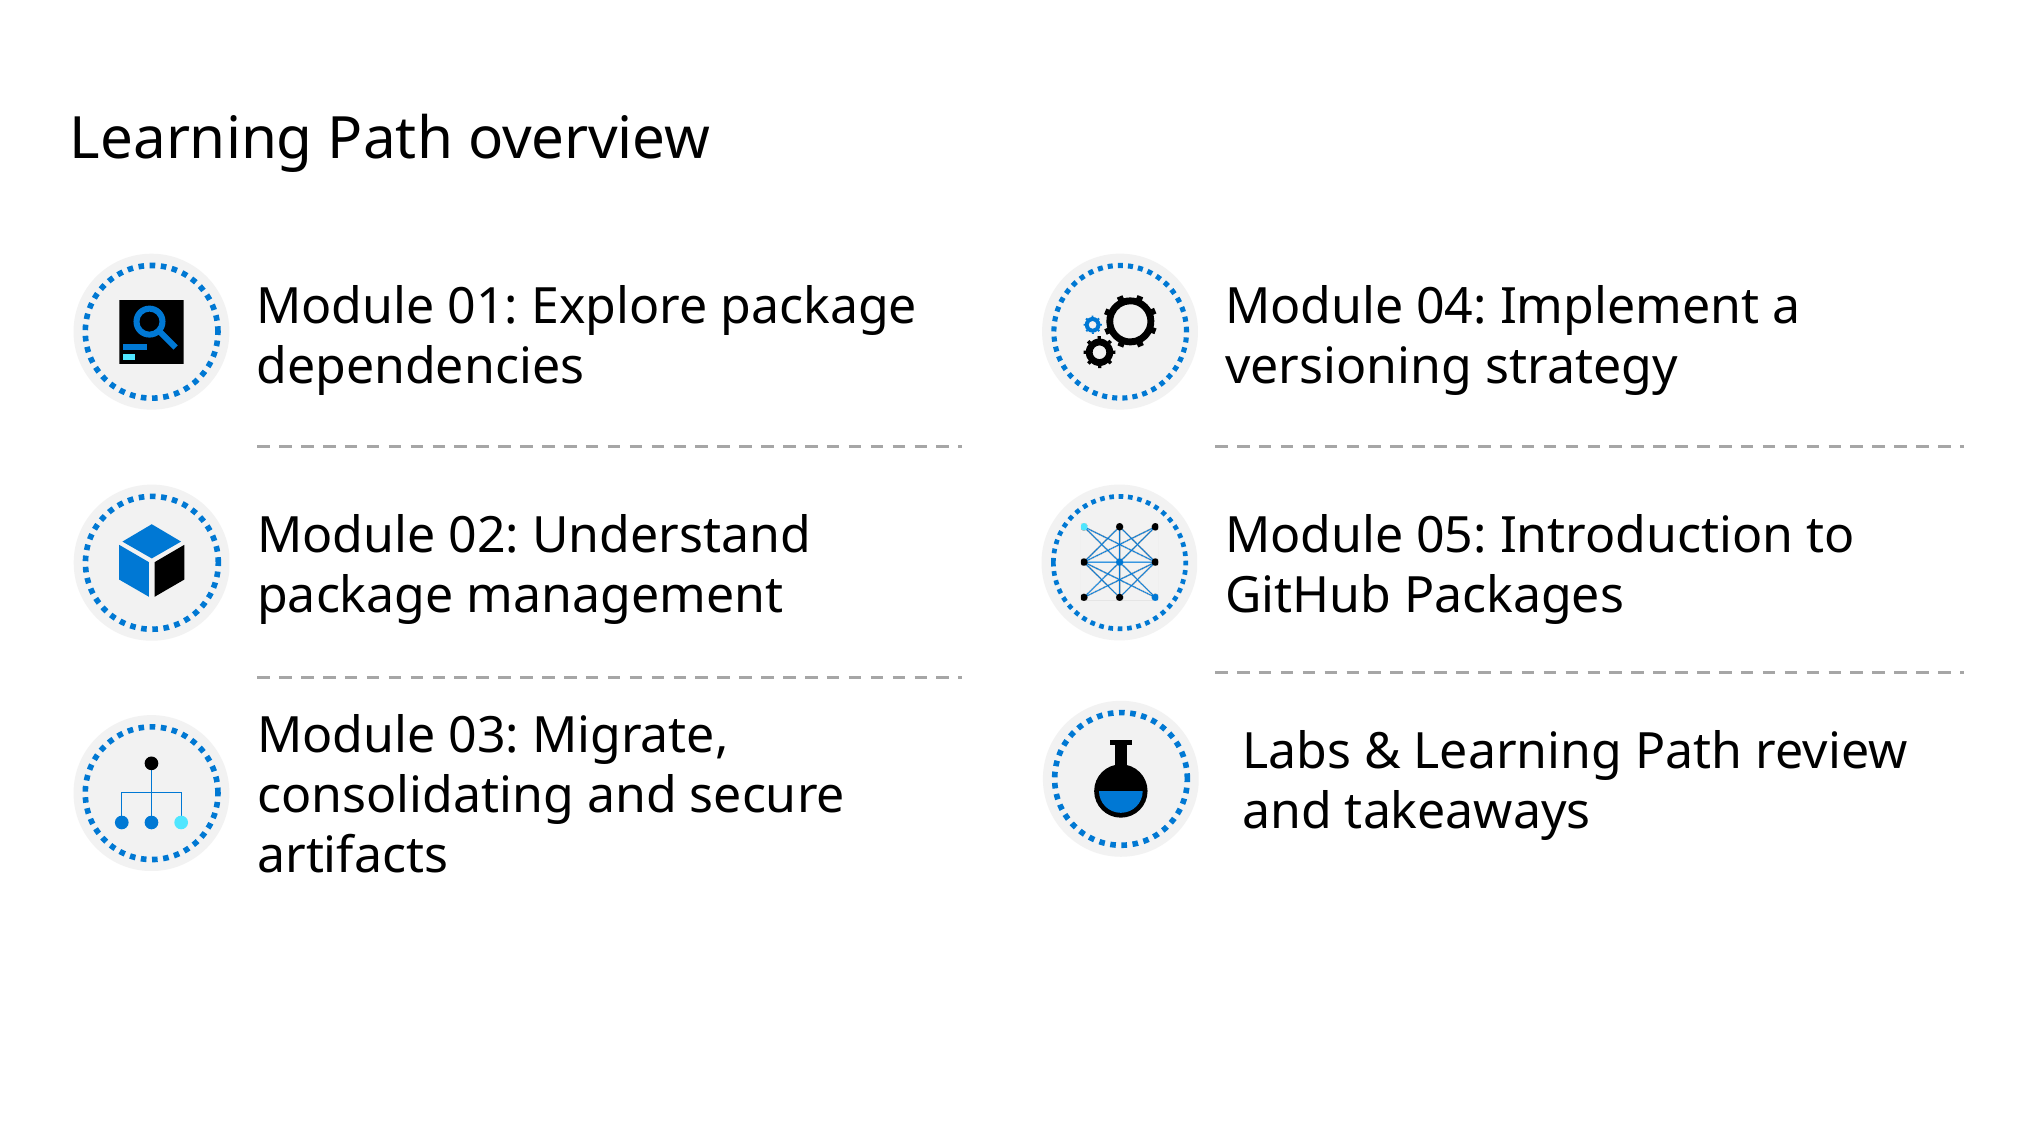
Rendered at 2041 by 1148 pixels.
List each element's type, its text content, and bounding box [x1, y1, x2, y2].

text_box Module 01: Explore package dependencies [256, 273, 999, 394]
picture [1042, 700, 1199, 857]
picture [1040, 483, 1198, 641]
text_box Labs & Learning Path review and takeaways [1242, 718, 1984, 839]
picture [72, 253, 230, 410]
text_box Module 03: Migrate, consolidating and secure artifacts [257, 702, 999, 883]
picture [72, 714, 230, 872]
picture [72, 483, 230, 641]
text_box Module 02: Understand package management [257, 502, 999, 623]
text_box Module 04: Implement a versioning strategy [1225, 273, 1967, 394]
text_box Module 05: Introduction to GitHub Packages [1225, 502, 1967, 623]
picture [1041, 253, 1199, 410]
title Learning Path overview [70, 103, 1969, 172]
